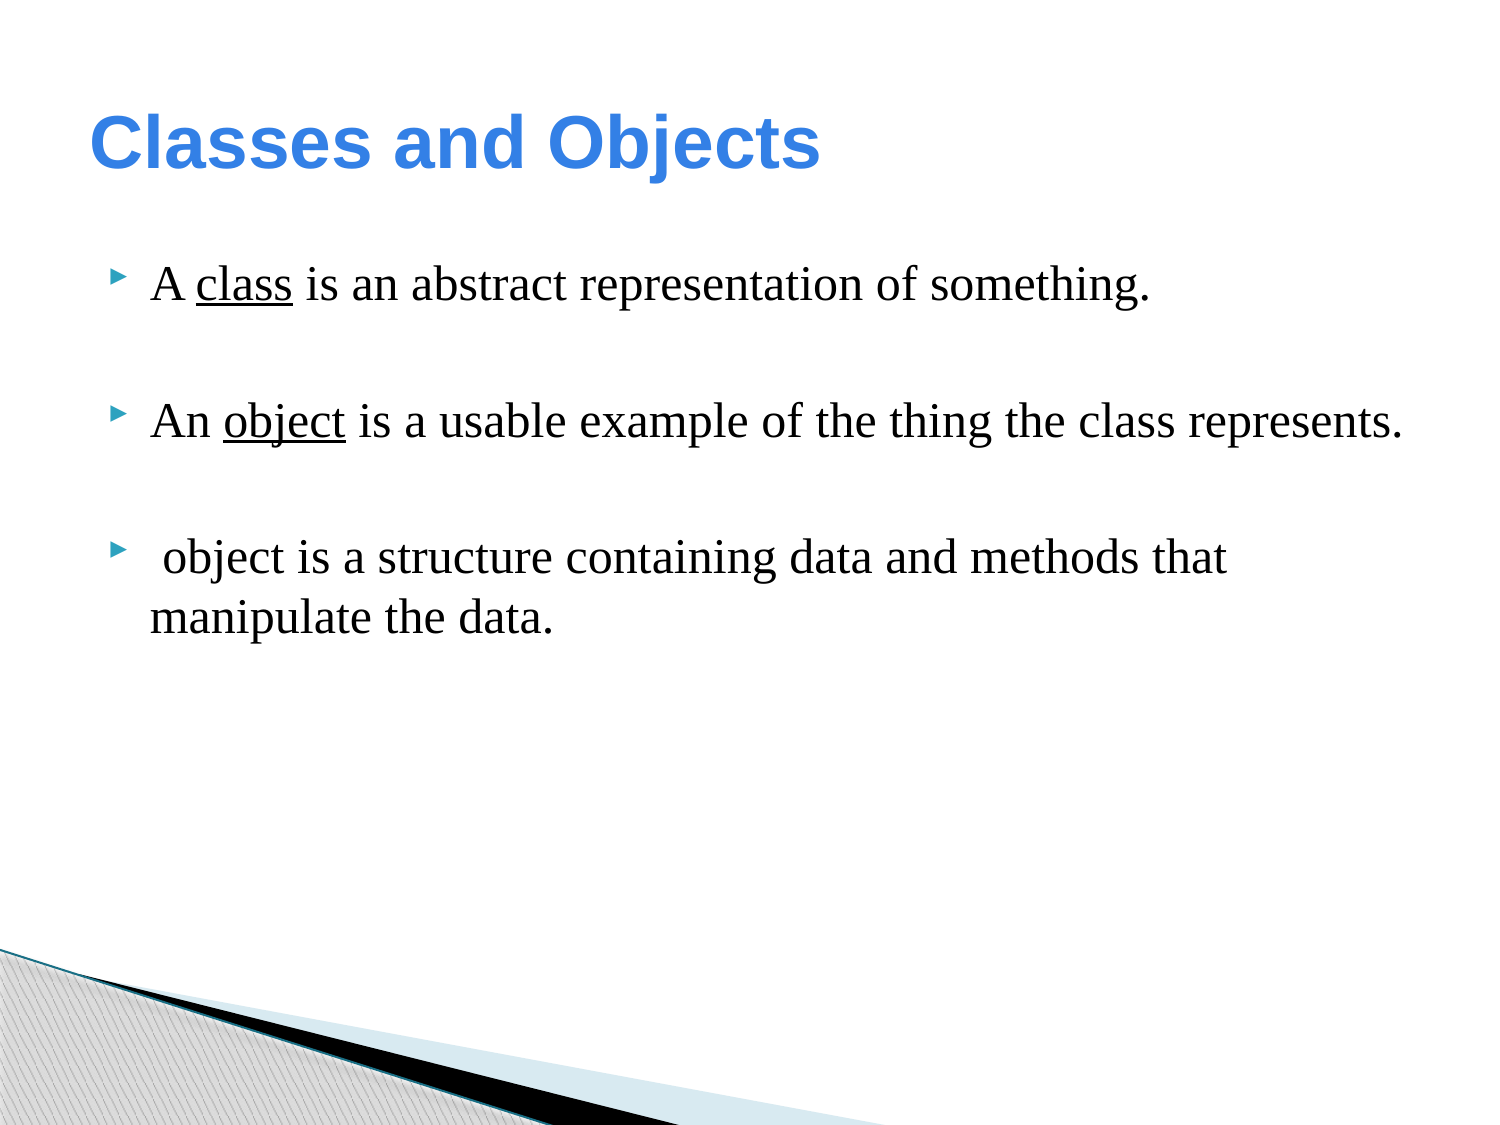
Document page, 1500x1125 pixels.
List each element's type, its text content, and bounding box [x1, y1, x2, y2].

list A class is an abstract representation of something. An object is a usable example of the thing the class represents. object is a structure containing data and methods that manipulate the data. [75, 243, 1425, 986]
title Classes and Objects [75, 45, 1425, 233]
